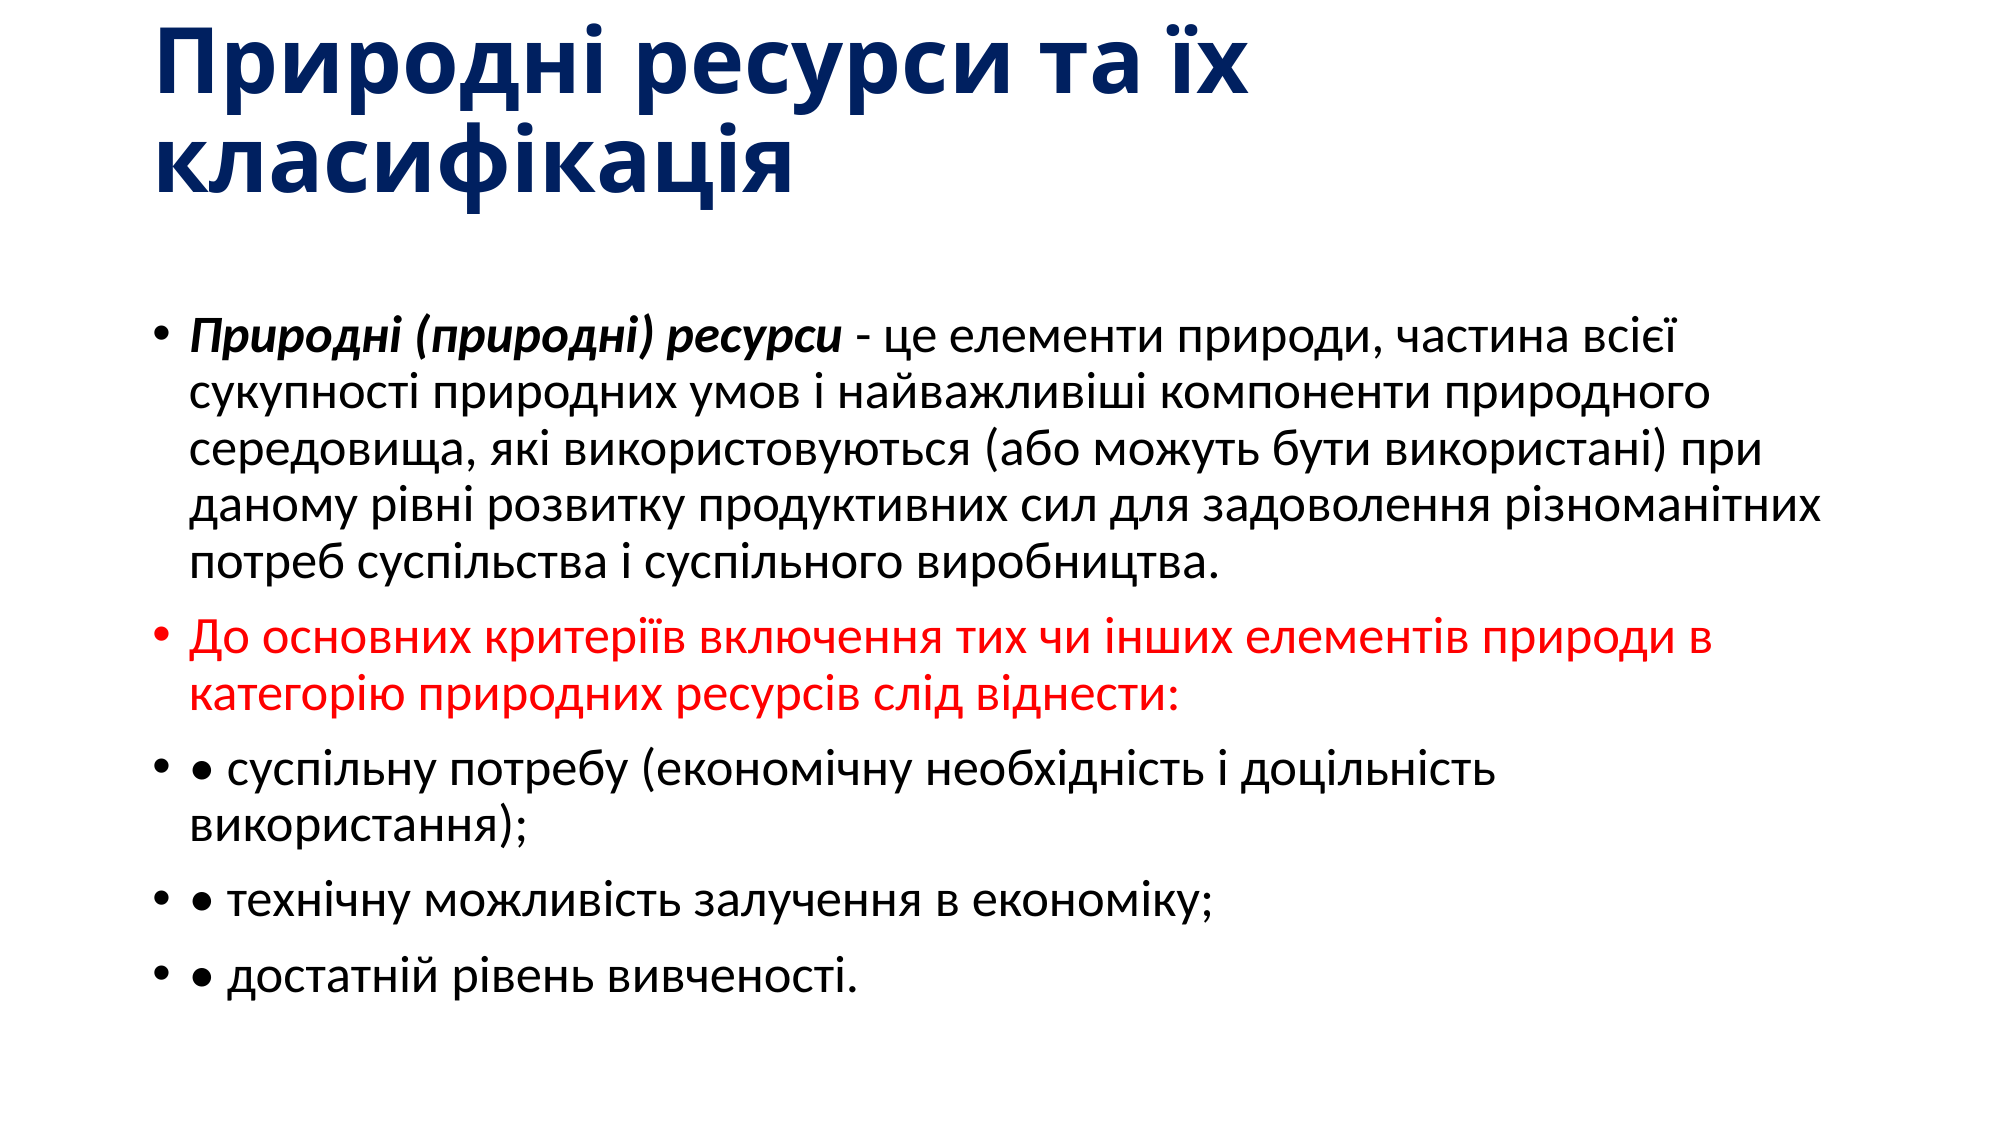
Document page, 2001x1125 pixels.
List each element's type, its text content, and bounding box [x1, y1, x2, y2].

list Природні (природні) ресурси - це елементи природи, частина всієї сукупності природних умов і найважливіші компоненти природного середовища, які використовуються (або можуть бути використані) при даному рівні розвитку продуктивних сил для задоволення різноманітних потреб суспільства і суспільного виробництва. До основних критеріїв включення тих чи інших елементів природи в категорію природних ресурсів слід віднести: • суспільну потребу (економічну необхідність і доцільність використання); • технічну можливість залучення в економіку; • достатній рівень вивченості. [137, 299, 1863, 1014]
title Природні ресурси та їх класифікація [137, 59, 1863, 278]
